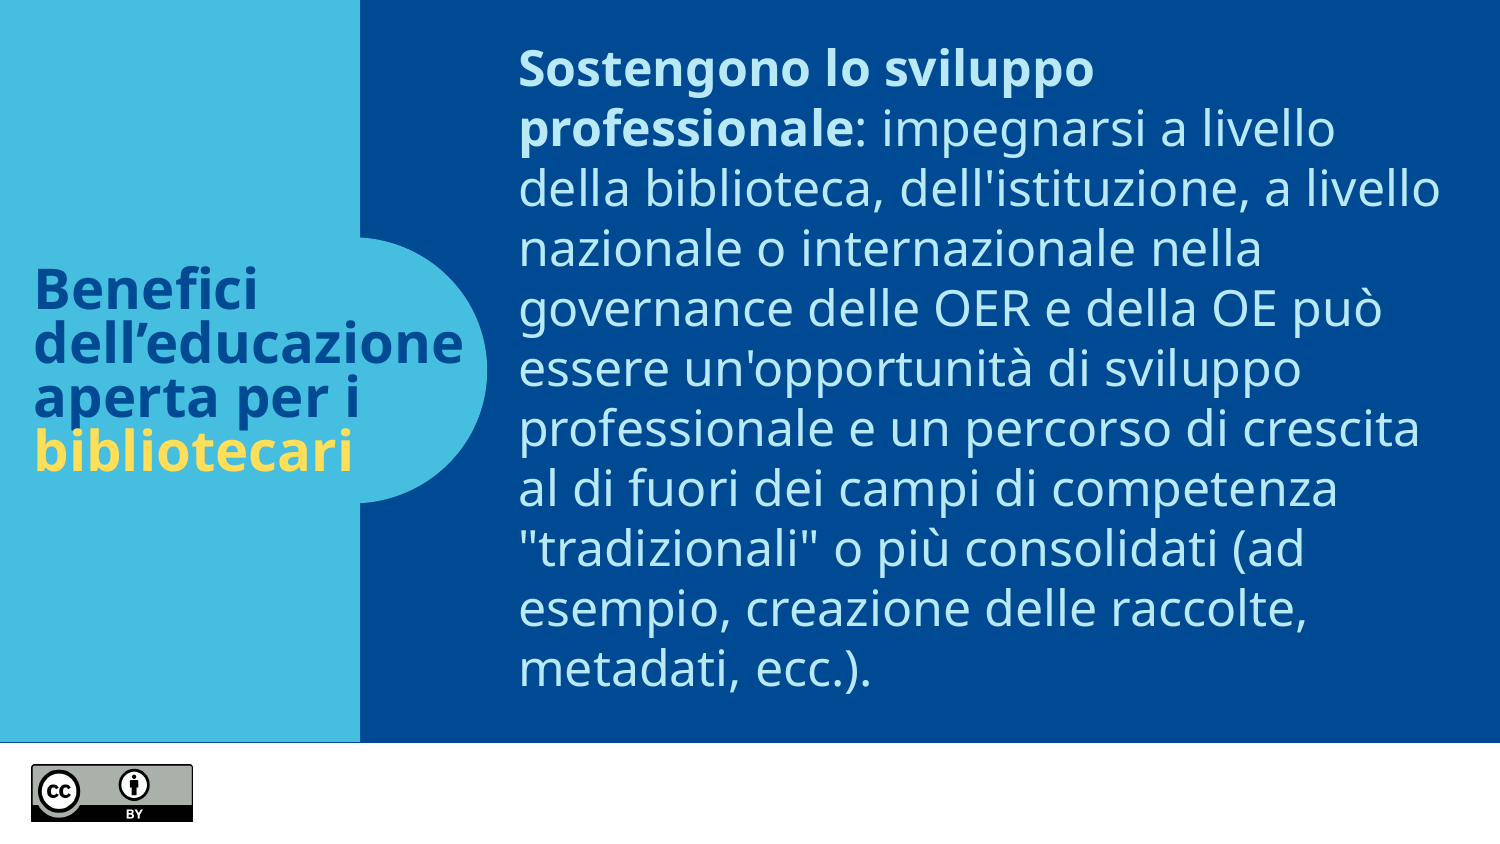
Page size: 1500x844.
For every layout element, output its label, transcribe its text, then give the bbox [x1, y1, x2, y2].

text_box Sostengono lo sviluppo professionale: impegnarsi a livello della biblioteca, dell'istituzione, a livello nazionale o internazionale nella governance delle OER e della OE può essere un'opportunità di sviluppo professionale e un percorso di crescita al di fuori dei campi di competenza "tradizionali" o più consolidati (ad esempio, creazione delle raccolte, metadati, ecc.). [503, 21, 1461, 712]
picture [31, 764, 193, 822]
text_box [0, 0, 361, 742]
text_box [311, 497, 394, 504]
text_box [295, 237, 410, 250]
text_box Benefici dell’educazione aperta per i bibliotecari [18, 250, 525, 497]
text_box [0, 750, 1500, 844]
